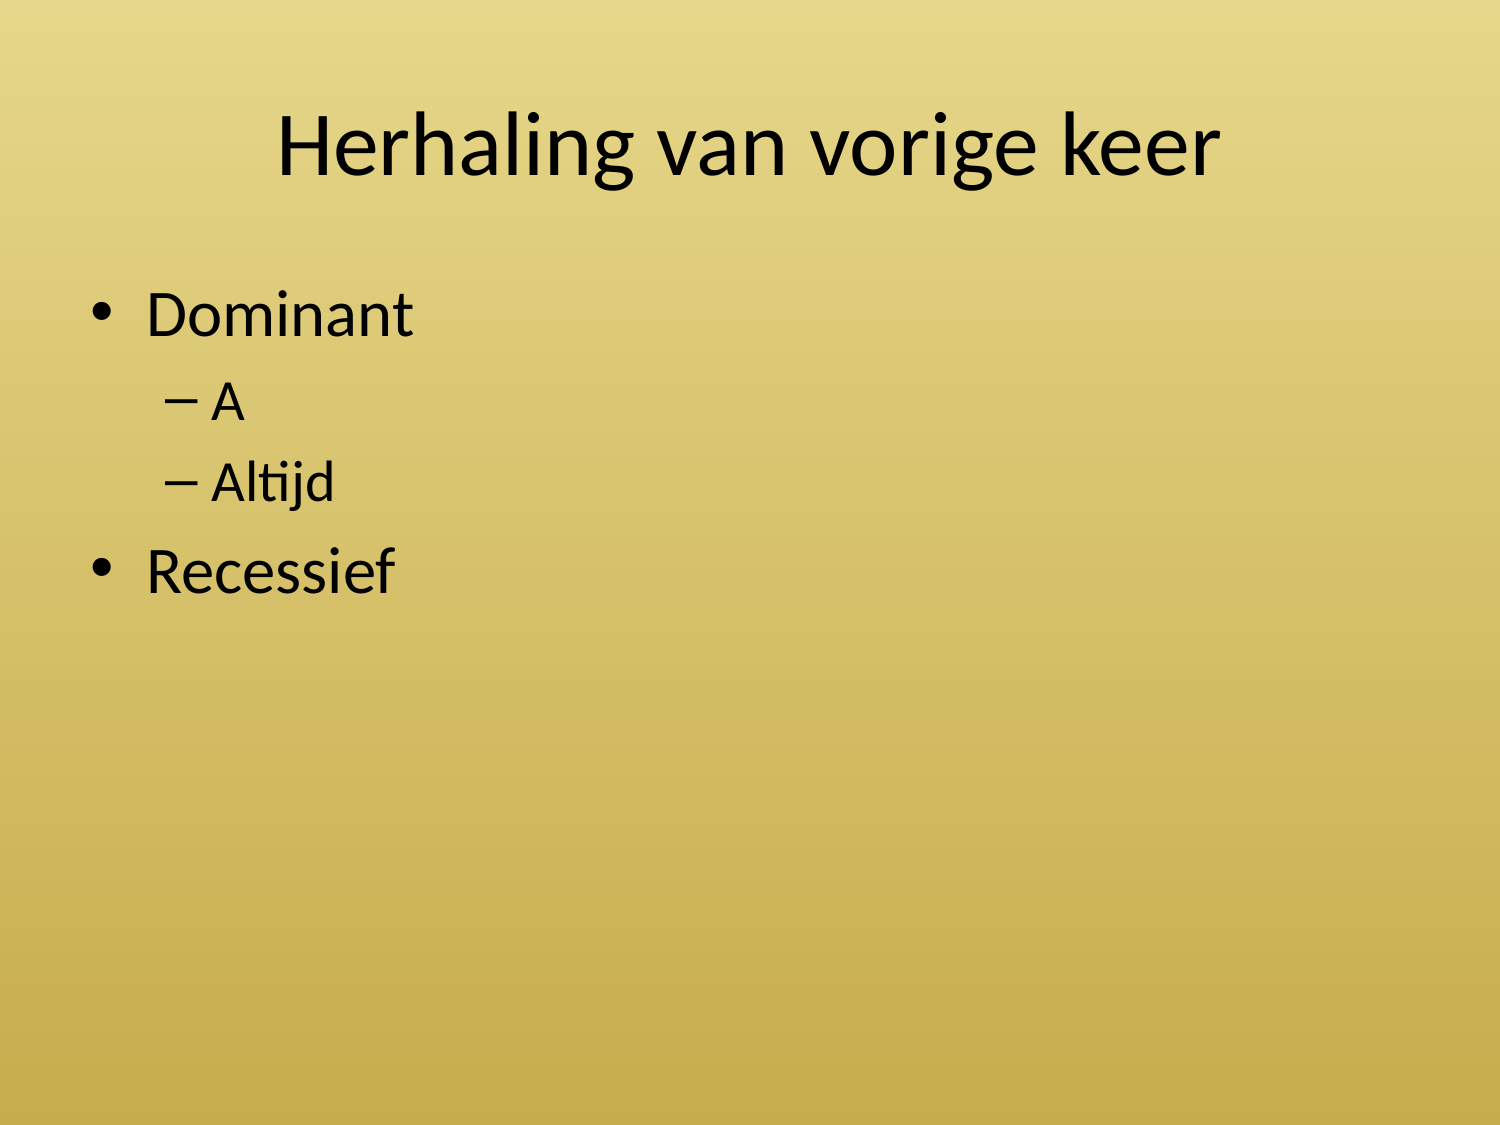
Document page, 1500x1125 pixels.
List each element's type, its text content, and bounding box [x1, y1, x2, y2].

list Dominant A Altijd Recessief [75, 262, 1425, 1005]
title Herhaling van vorige keer [75, 45, 1425, 233]
